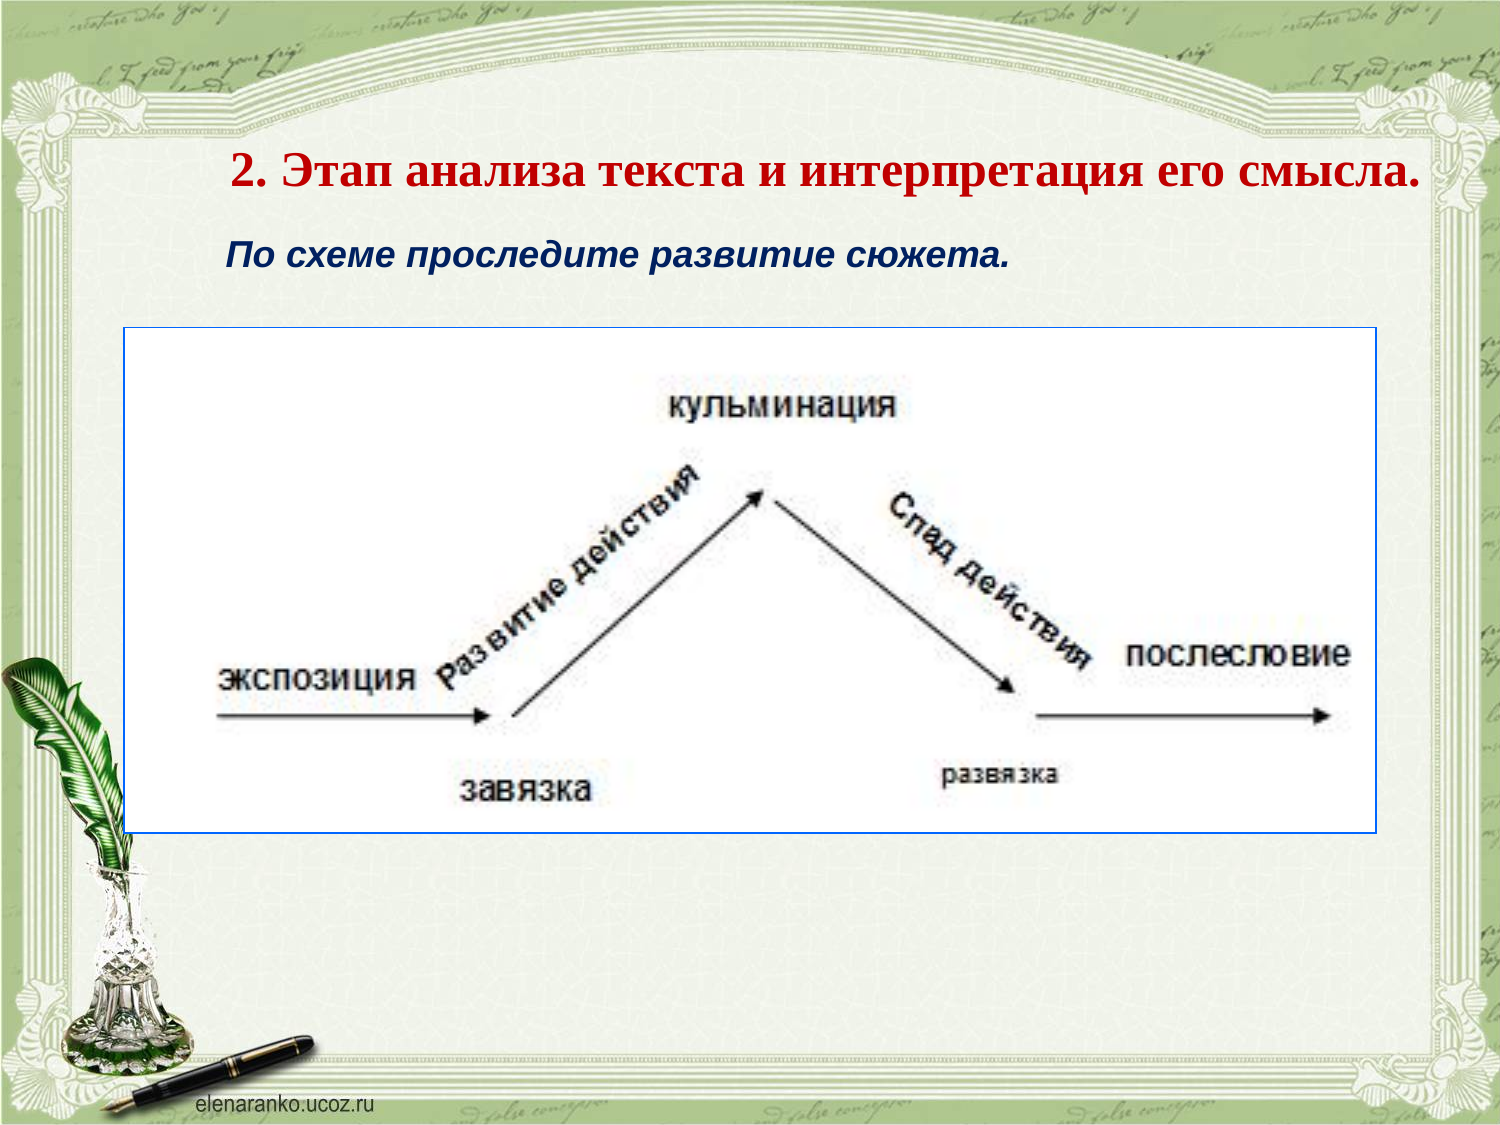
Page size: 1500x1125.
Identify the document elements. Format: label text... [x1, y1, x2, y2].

text_box 2. Этап анализа текста и интерпретация его смысла. [140, 129, 1500, 205]
text_box По схеме проследите развитие сюжета. [210, 222, 1125, 283]
picture [0, 0, 1500, 1125]
